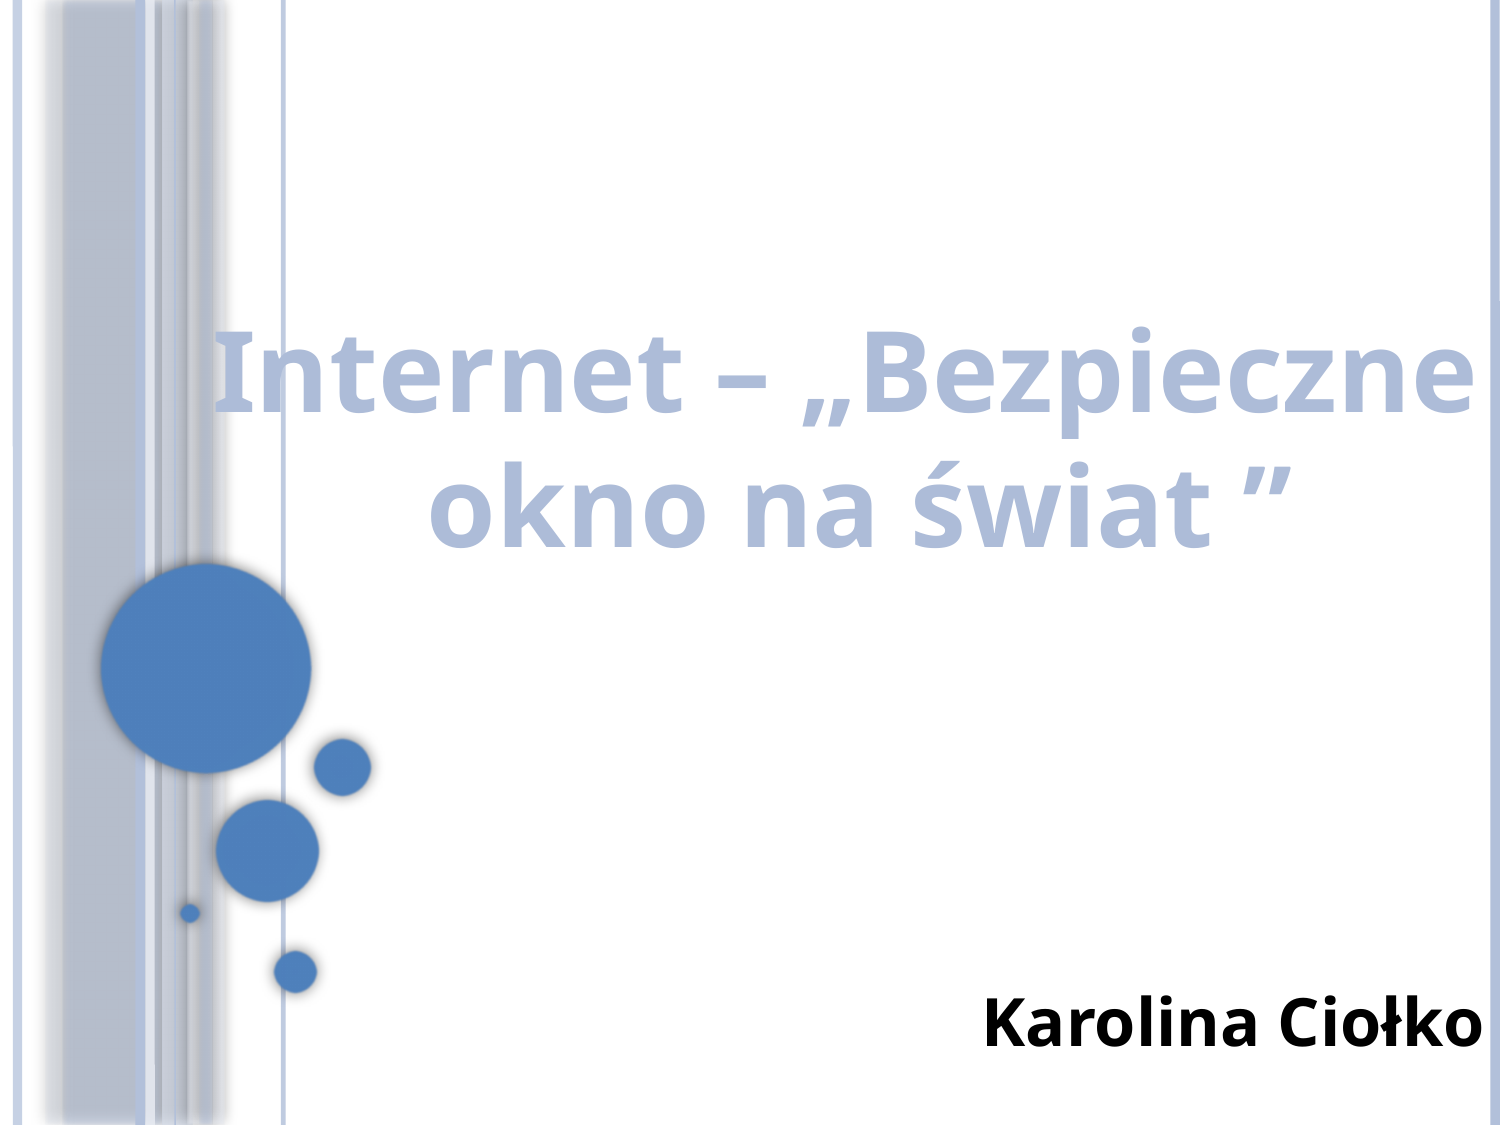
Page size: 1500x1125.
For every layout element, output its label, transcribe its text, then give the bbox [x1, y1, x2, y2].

text_box Internet – „Bezpieczne okno na świat ” [197, 292, 1500, 713]
subtitle Karolina Ciołko [487, 972, 1500, 1125]
